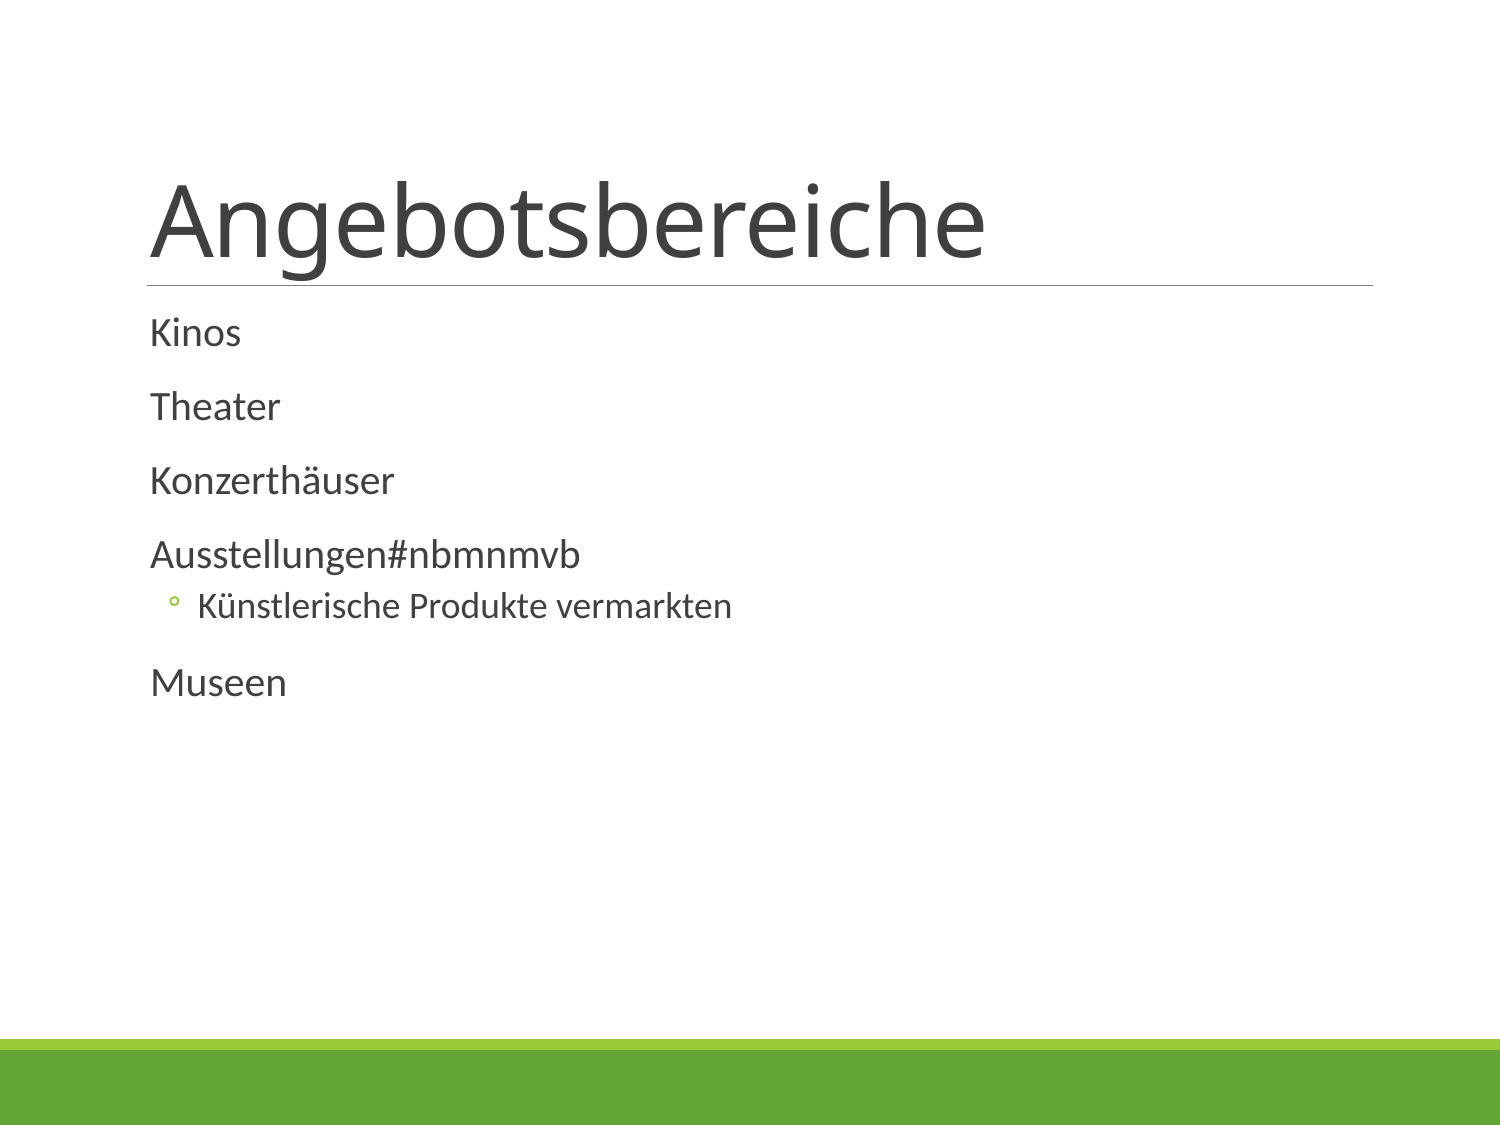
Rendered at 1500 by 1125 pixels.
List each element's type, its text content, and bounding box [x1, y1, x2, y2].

title Angebotsbereiche [135, 47, 1373, 285]
list Kinos Theater Konzerthäuser Ausstellungen#nbmnmvb Künstlerische Produkte vermarkten Museen [135, 302, 1373, 963]
